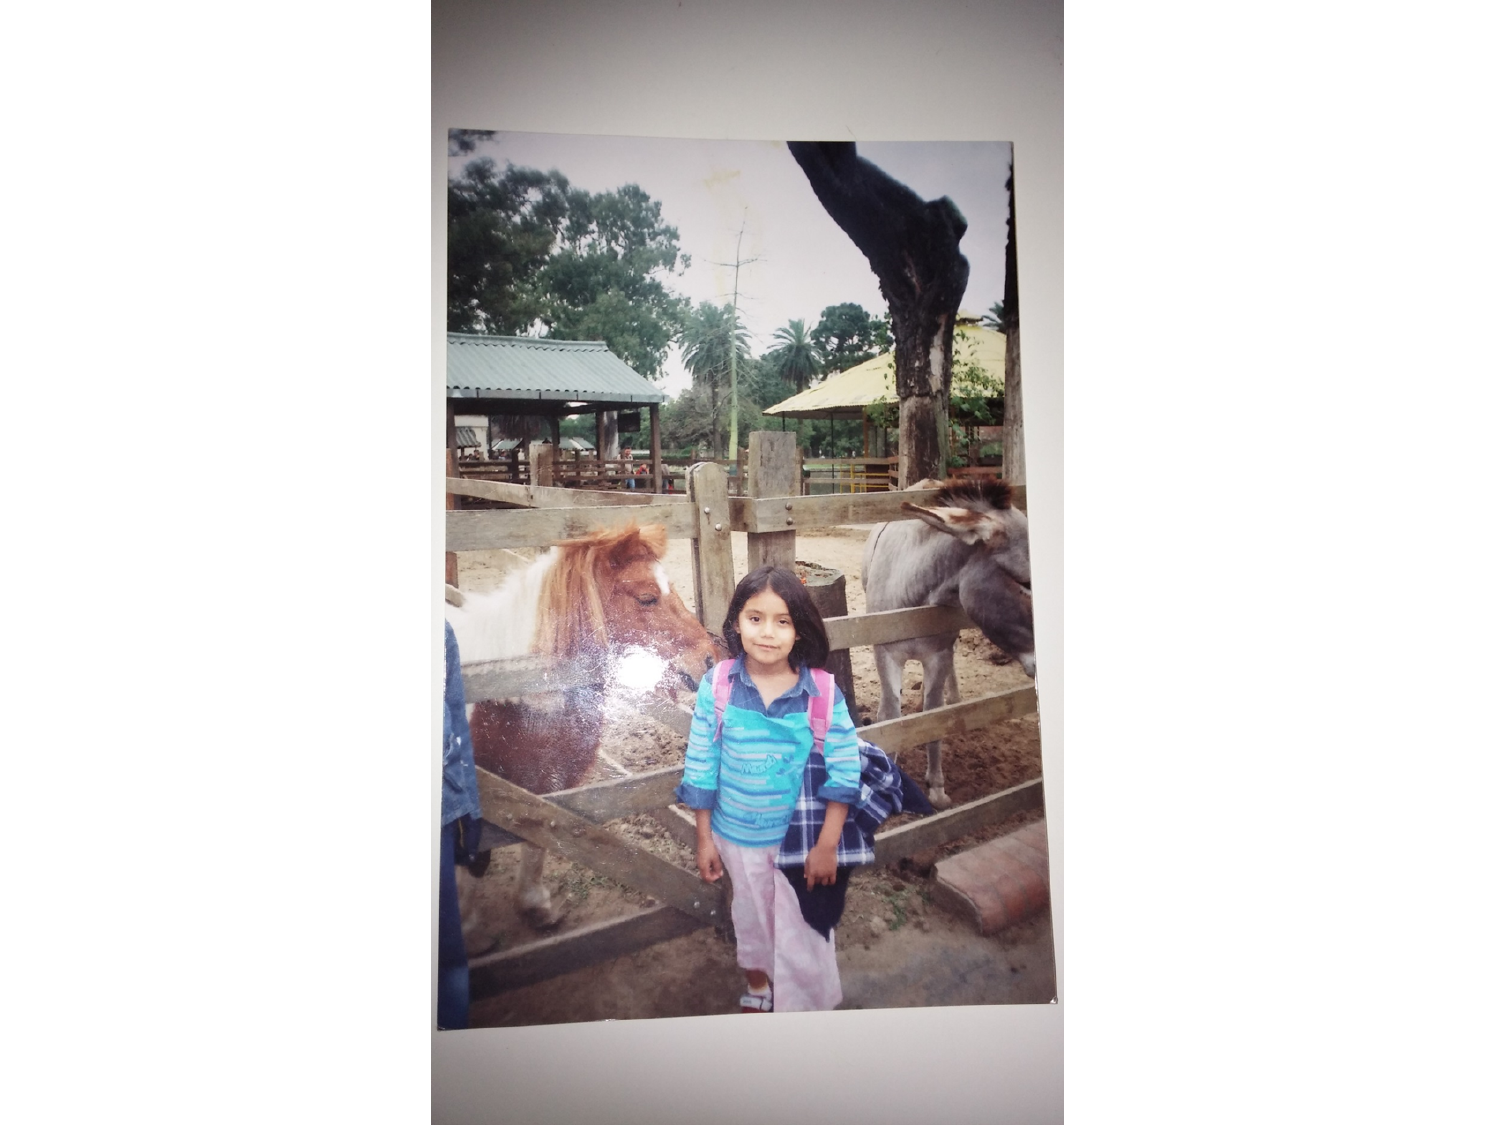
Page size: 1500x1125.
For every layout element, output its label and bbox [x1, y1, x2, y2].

list [430, 0, 1065, 1125]
